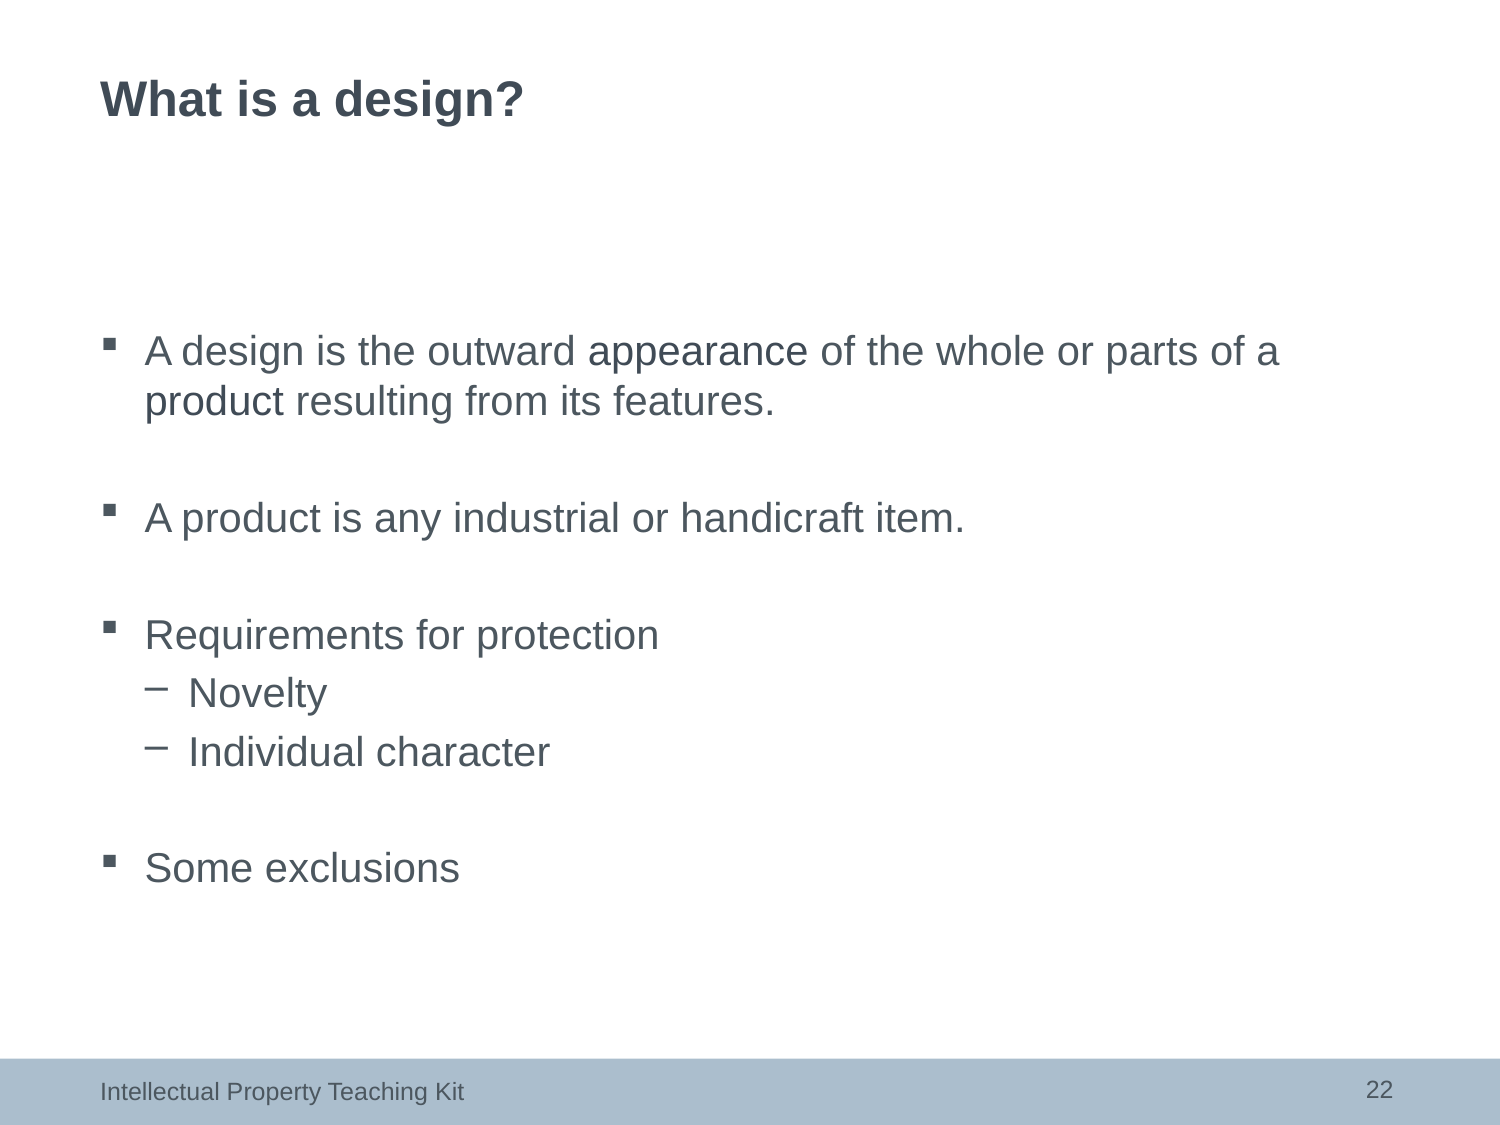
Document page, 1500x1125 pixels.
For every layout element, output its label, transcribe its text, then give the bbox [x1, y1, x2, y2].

footer Intellectual Property Teaching Kit [100, 1074, 988, 1125]
title What is a design? [100, 66, 1400, 221]
text_box 22 [1269, 1070, 1394, 1106]
list A design is the outward appearance of the whole or parts of a product resulting from its features. A product is any industrial or handicraft item. Requirements for protection Novelty Individual character Some exclusions [100, 265, 1400, 999]
